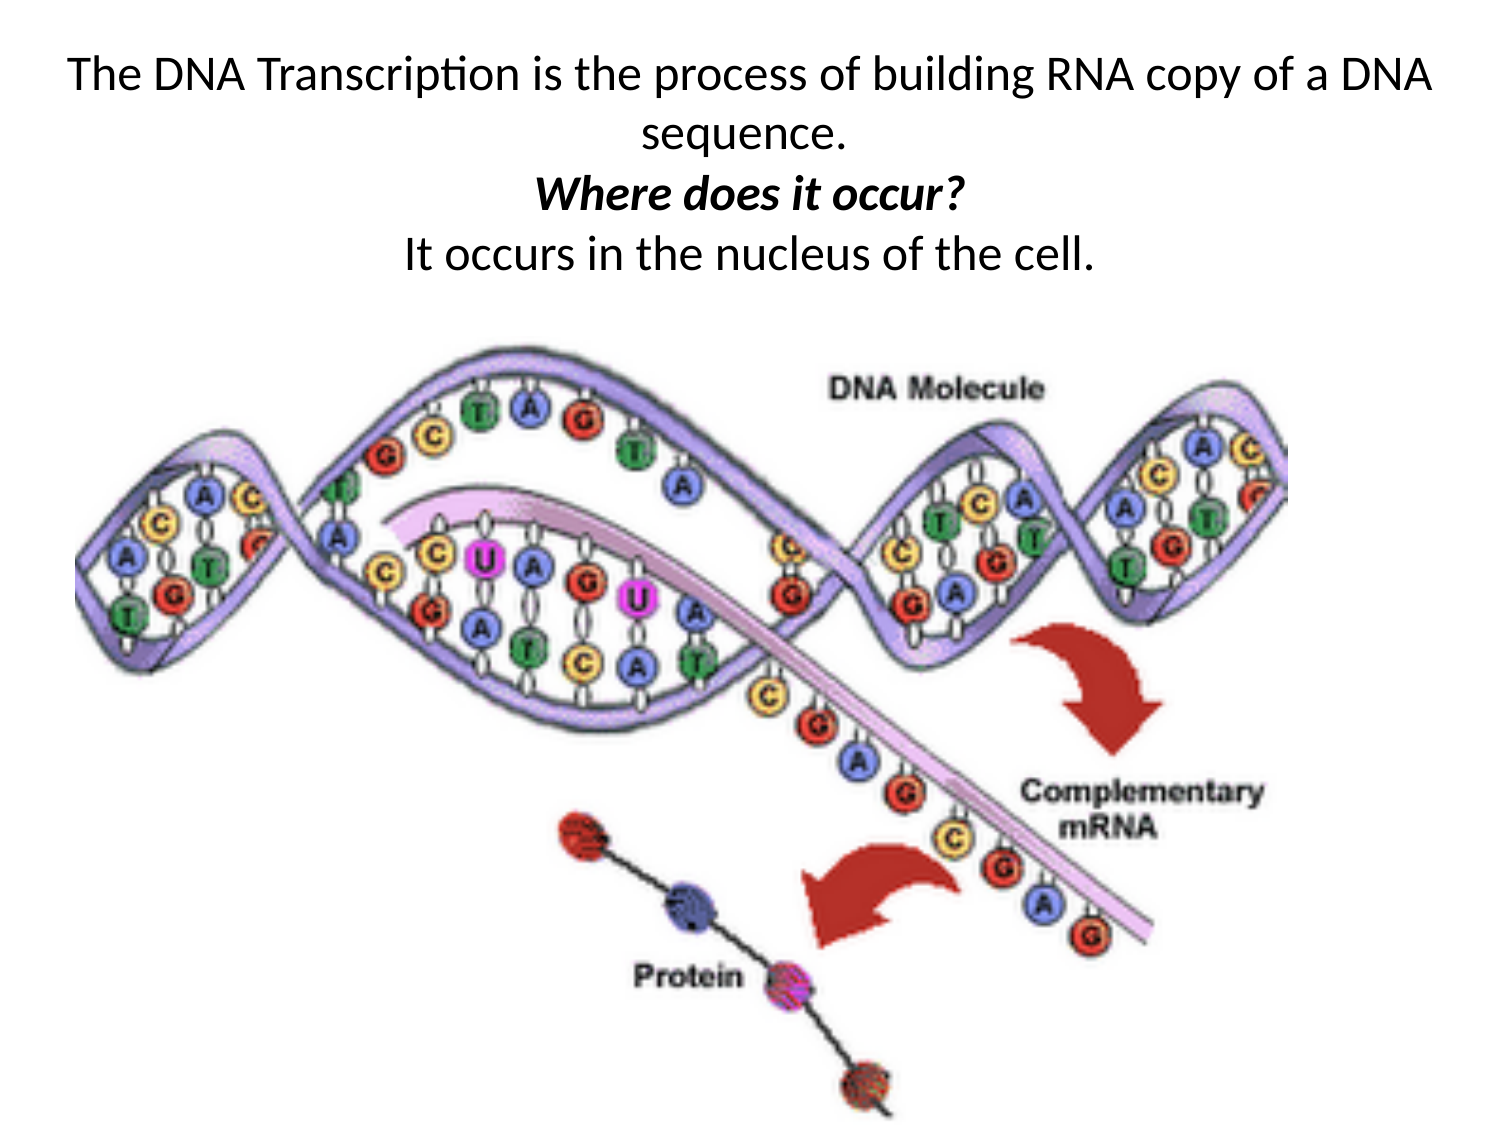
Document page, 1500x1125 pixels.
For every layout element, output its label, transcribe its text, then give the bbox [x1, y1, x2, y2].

picture [74, 336, 1288, 1125]
title The DNA Transcription is the process of building RNA copy of a DNA sequence. Where does it occur? It occurs in the nucleus of the cell. [0, 45, 1500, 275]
